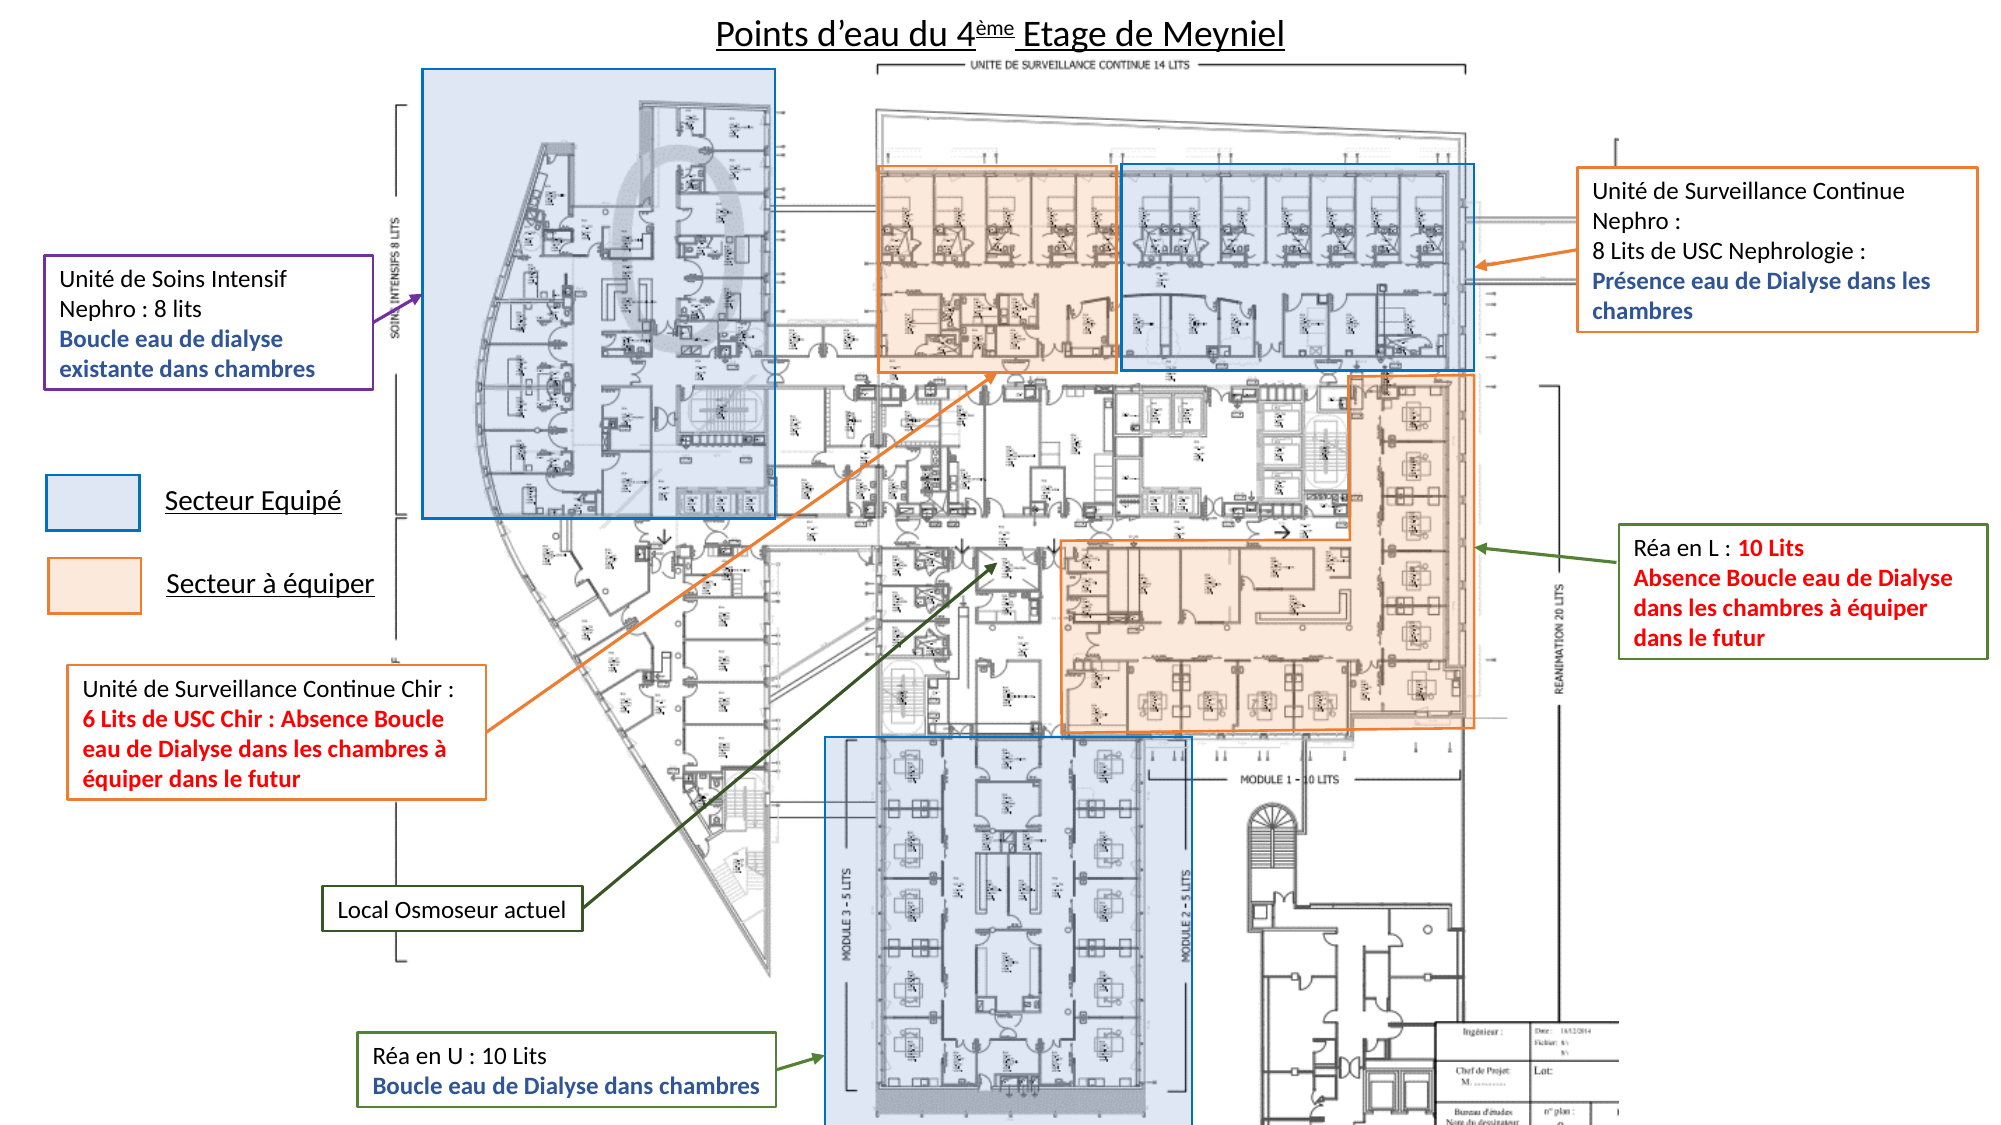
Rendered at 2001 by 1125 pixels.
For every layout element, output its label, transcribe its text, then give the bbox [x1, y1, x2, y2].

picture [383, 50, 1619, 1125]
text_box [373, 293, 423, 324]
text_box Unité de Surveillance Continue Nephro : 8 Lits de USC Nephrologie : Présence eau de Dialyse dans les chambres [1619, 167, 1978, 332]
text_box Unité de Surveillance Continue Chir : 6 Lits de USC Chir : Absence Boucle eau de Dialyse dans les chambres à équiper dans le futur [67, 665, 383, 800]
text_box Unité de Soins Intensif Nephro : 8 lits Boucle eau de dialyse existante dans chambres [44, 255, 374, 390]
text_box Secteur à équiper [151, 556, 383, 607]
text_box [1474, 250, 1578, 268]
text_box Réa en L : 10 Lits Absence Boucle eau de Dialyse dans les chambres à équiper dans le futur [1619, 524, 1988, 660]
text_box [1474, 547, 1617, 563]
text_box Réa en U : 10 Lits Boucle eau de Dialyse dans chambres [357, 1032, 383, 1108]
text_box [47, 557, 142, 615]
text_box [776, 1055, 825, 1071]
text_box Secteur Equipé [150, 474, 357, 524]
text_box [582, 562, 998, 909]
text_box Local Osmoseur actuel [322, 886, 383, 931]
text_box [46, 474, 141, 532]
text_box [486, 372, 998, 734]
text_box Points d’eau du 4ème Etage de Meyniel [626, 1, 1375, 50]
